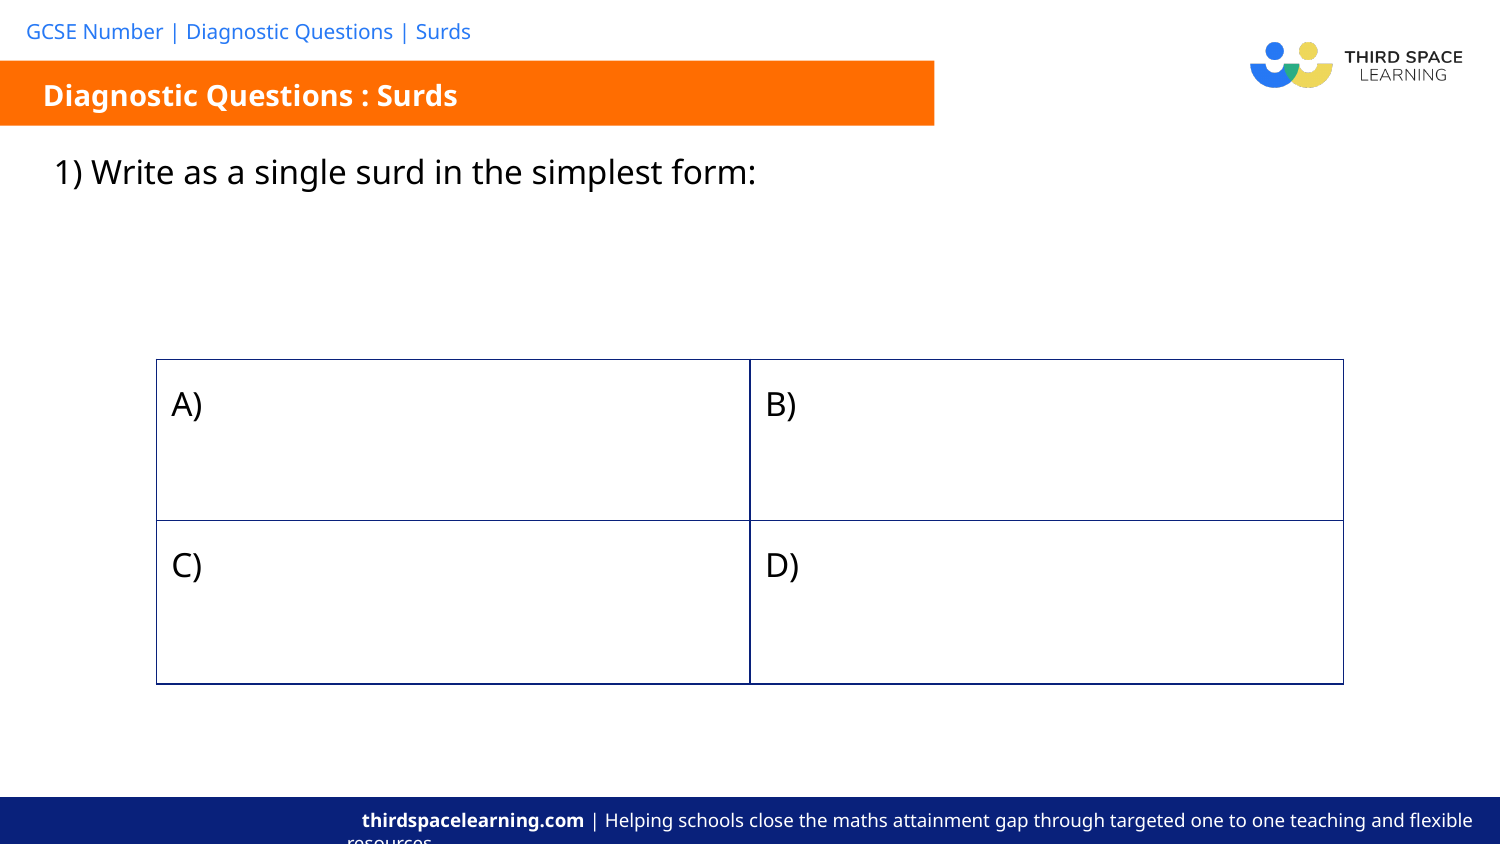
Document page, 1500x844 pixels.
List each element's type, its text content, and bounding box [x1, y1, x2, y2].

picture [1250, 33, 1465, 99]
text_box Diagnostic Questions : Surds [27, 61, 778, 127]
